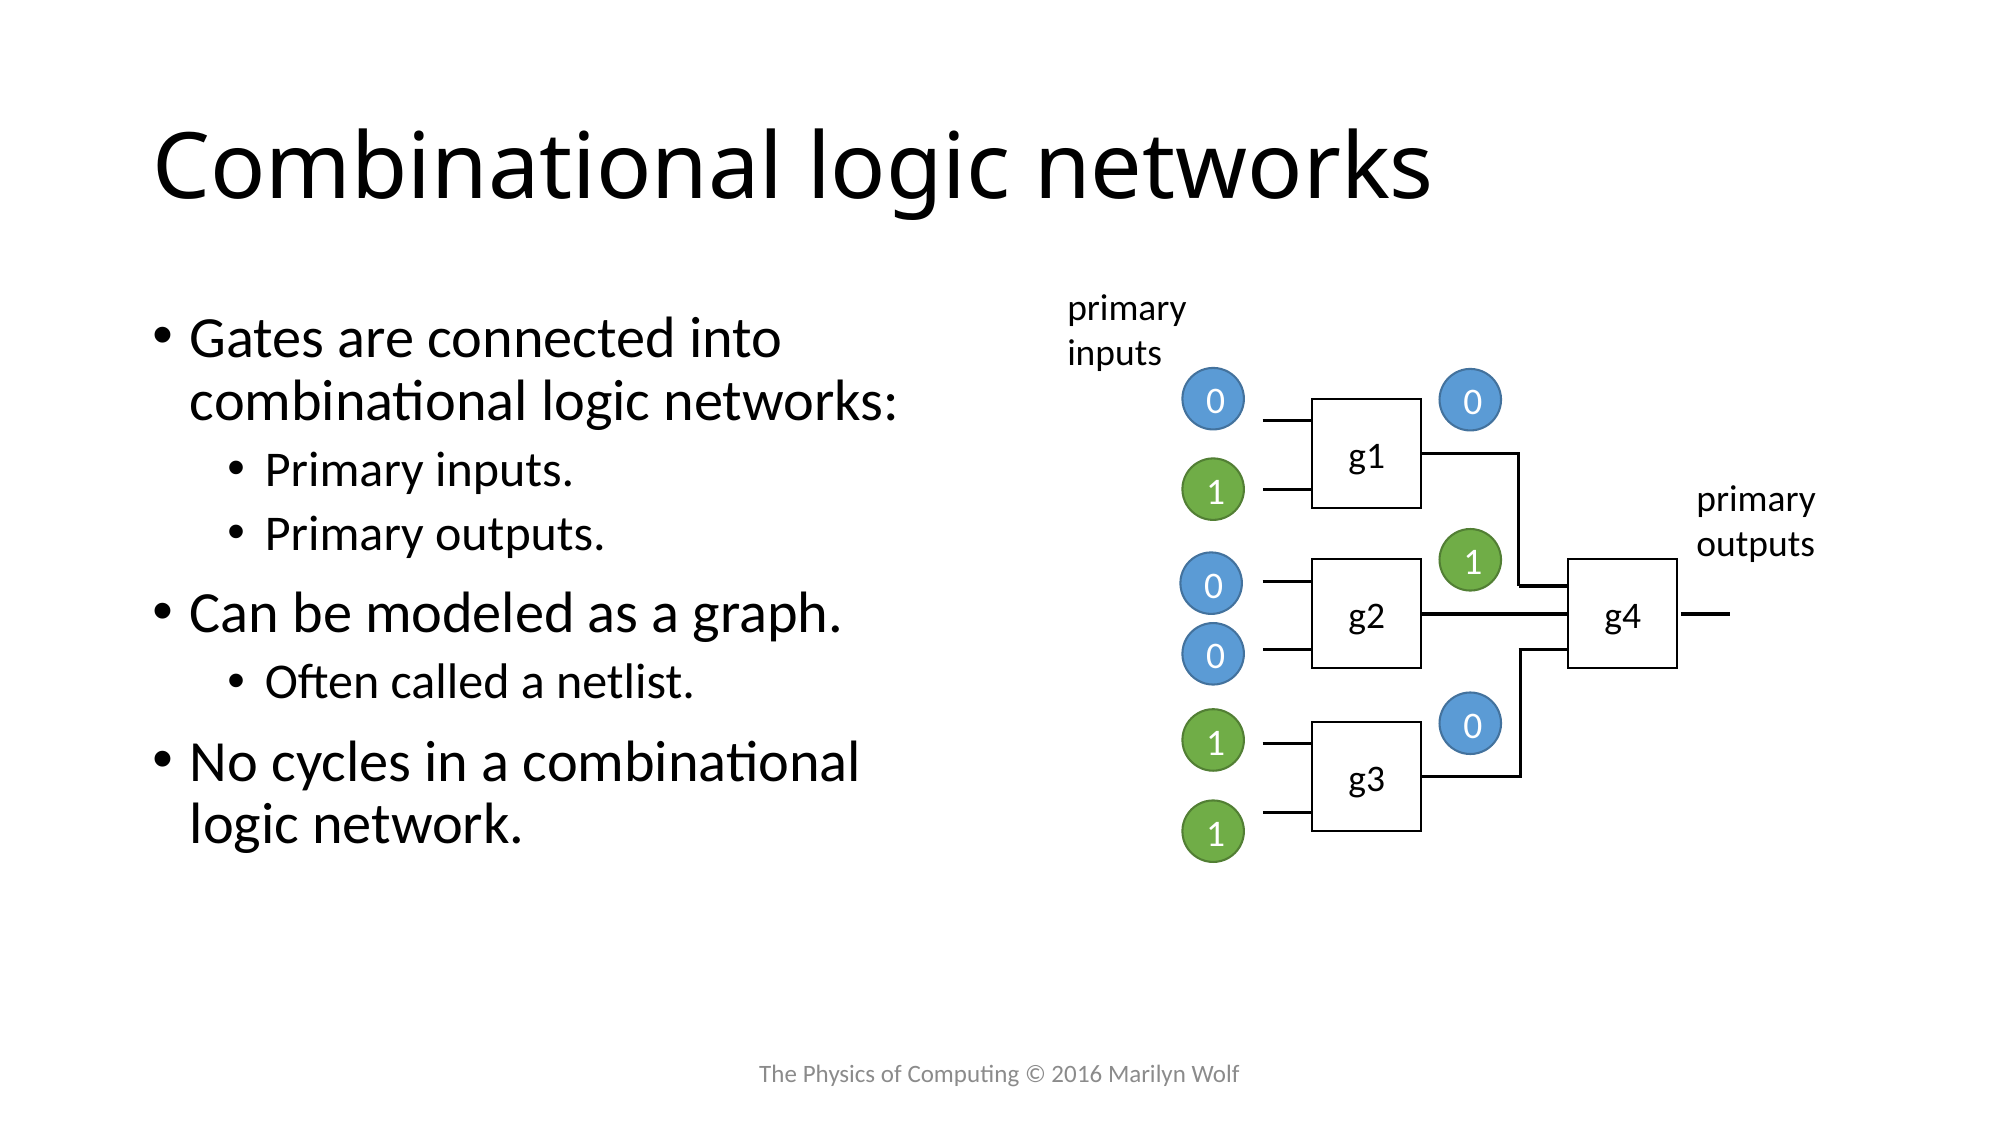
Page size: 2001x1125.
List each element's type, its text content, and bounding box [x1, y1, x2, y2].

text_box 0 [1181, 621, 1245, 686]
text_box 0 [1179, 551, 1243, 615]
list Gates are connected into combinational logic networks: Primary inputs. Primary outputs. Can be modeled as a graph. Often called a netlist. No cycles in a combinational logic network. [137, 299, 988, 1014]
text_box g1 [1311, 398, 1422, 509]
title Combinational logic networks [137, 59, 1863, 278]
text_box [1421, 453, 1519, 586]
text_box g3 [1311, 721, 1422, 832]
text_box g2 [1311, 558, 1422, 669]
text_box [1421, 649, 1521, 777]
text_box 1 [1181, 708, 1245, 772]
text_box 0 [1181, 366, 1245, 431]
text_box 0 [1438, 367, 1503, 432]
footer The Physics of Computing © 2016 Marilyn Wolf [662, 1042, 1338, 1103]
text_box 1 [1452, 586, 1489, 592]
text_box 1 [1181, 799, 1245, 864]
text_box g4 [1567, 558, 1678, 669]
text_box 1 [1181, 457, 1245, 521]
text_box primary outputs [1681, 466, 1831, 572]
text_box primary inputs [1052, 275, 1202, 381]
